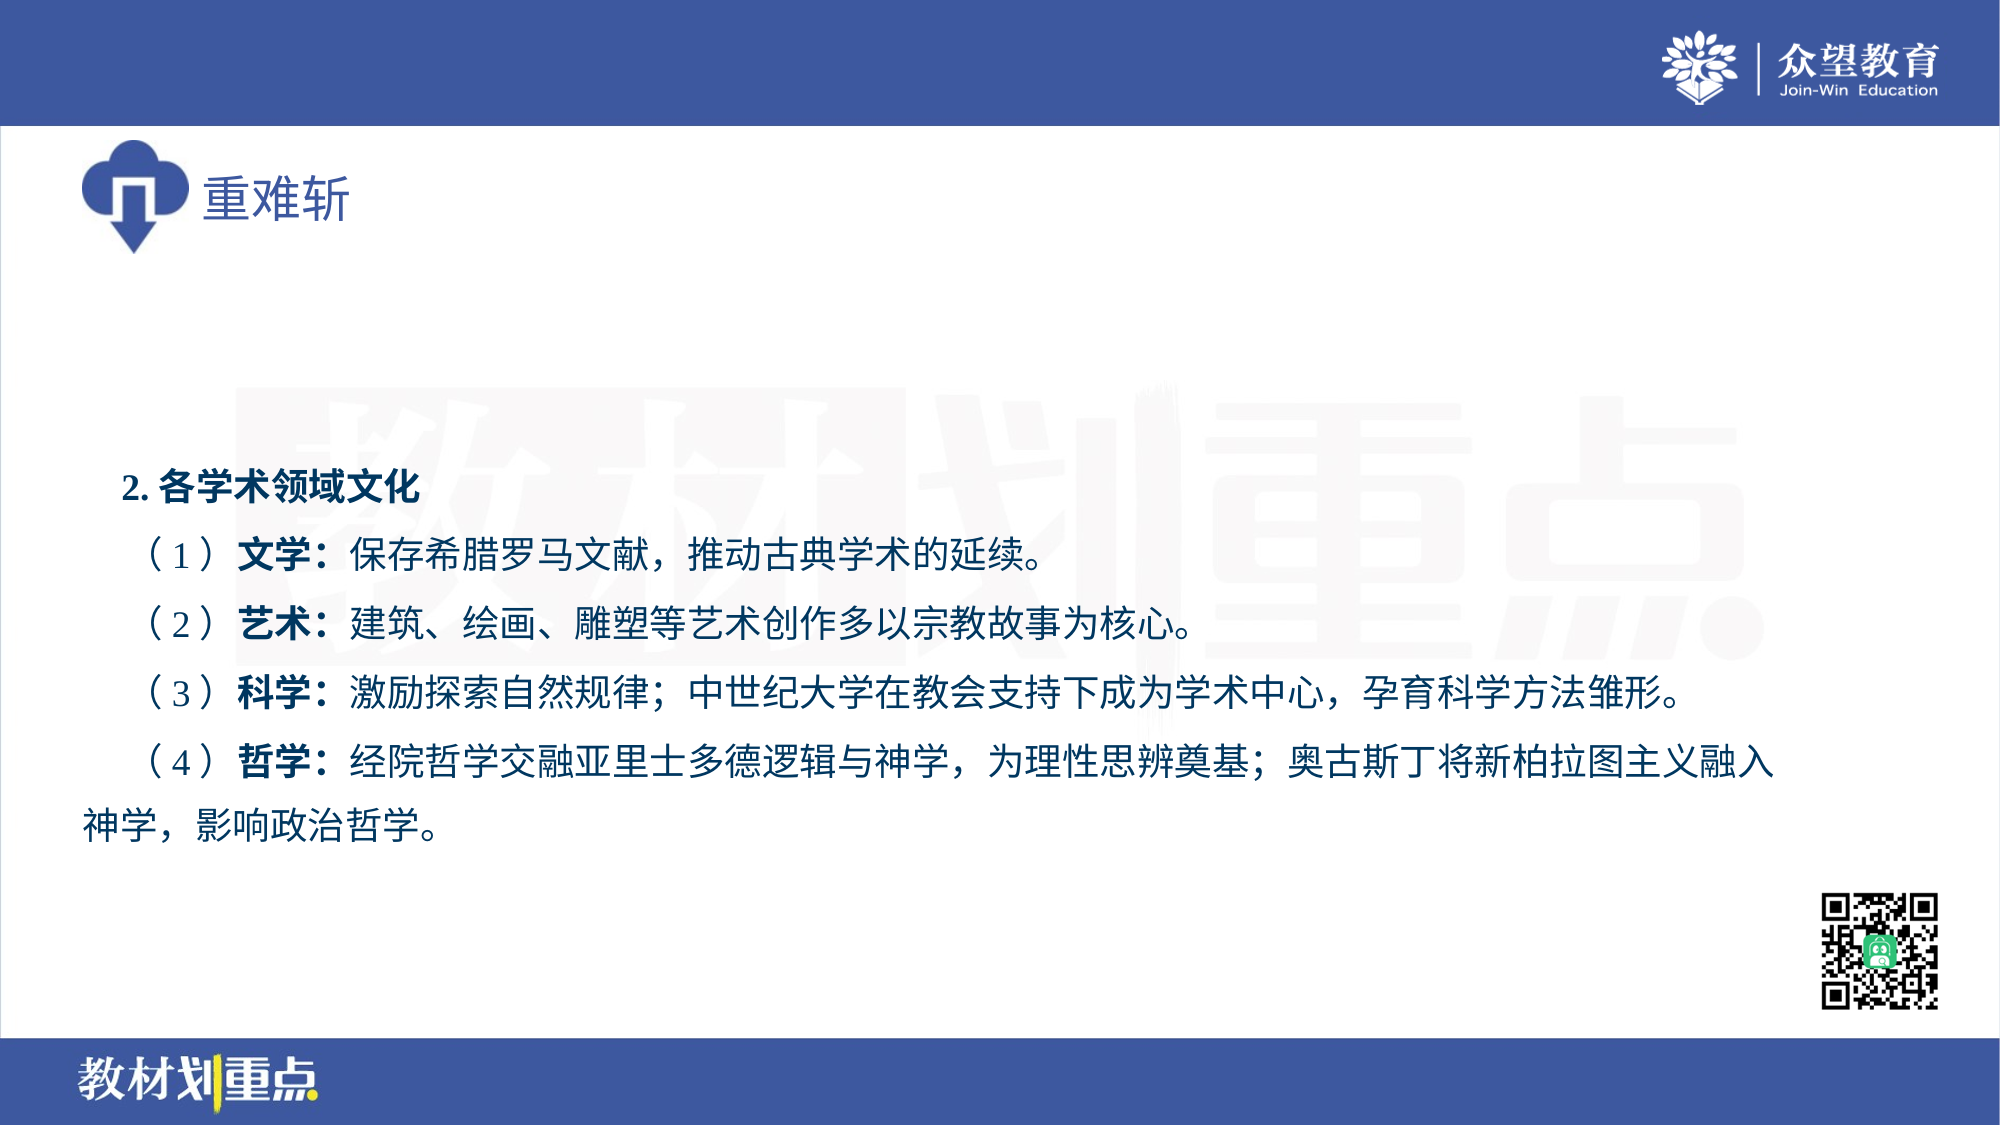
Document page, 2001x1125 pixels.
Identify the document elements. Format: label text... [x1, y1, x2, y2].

picture [0, 0, 2000, 1125]
text_box 2.各学术领域文化 （1）文学：保存希腊罗马文献，推动古典学术的延续。 （2）艺术：建筑、绘画、雕塑等艺术创作多以宗教故事为核心。 （3）科学：激励探索自然规律；中世纪大学在教会支持下成为学术中心，孕育科学方法雏形。 （4）哲学：经院哲学交融亚里士多德逻辑与神学，为理性思辨奠基；奥古斯丁将新柏拉图主义融入 神学，影响政治哲学。 [82, 438, 1817, 841]
